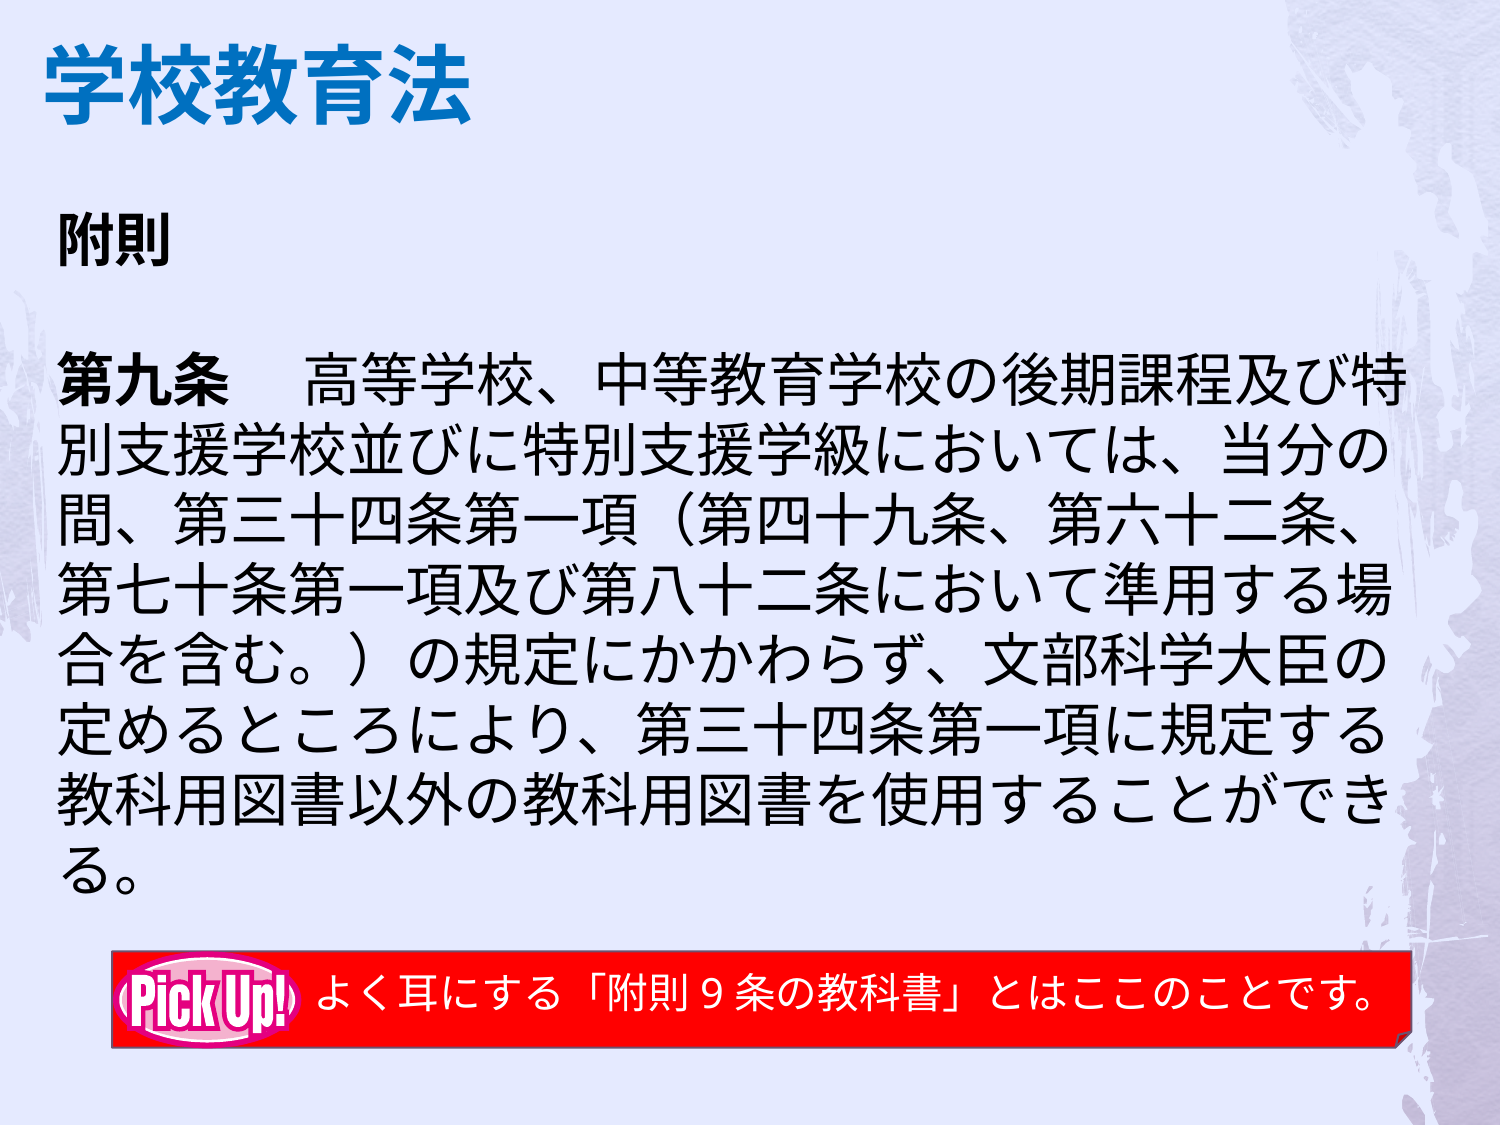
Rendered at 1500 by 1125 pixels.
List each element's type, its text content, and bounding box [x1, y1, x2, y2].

table_cell 全額支給 [304, 950, 312, 1049]
text_box 附則 第九条 高等学校、中等教育学校の後期課程及び特別支援学校並びに特別支援学級においては、当分の間、第三十四条第一項（第四十九条、第六十二条、第七十条第一項及び第八十二条において準用する場合を含む。）の規定にかかわらず、文部科学大臣の定めるところにより、第三十四条第一項に規定する教科用図書以外の教科用図書を使用することができる。 [41, 196, 1459, 911]
text_box よく耳にする「附則9条の教科書」とはここのことです。 [313, 950, 1413, 1049]
text_box 学校教育法 [41, 30, 1392, 135]
picture [112, 951, 302, 1049]
